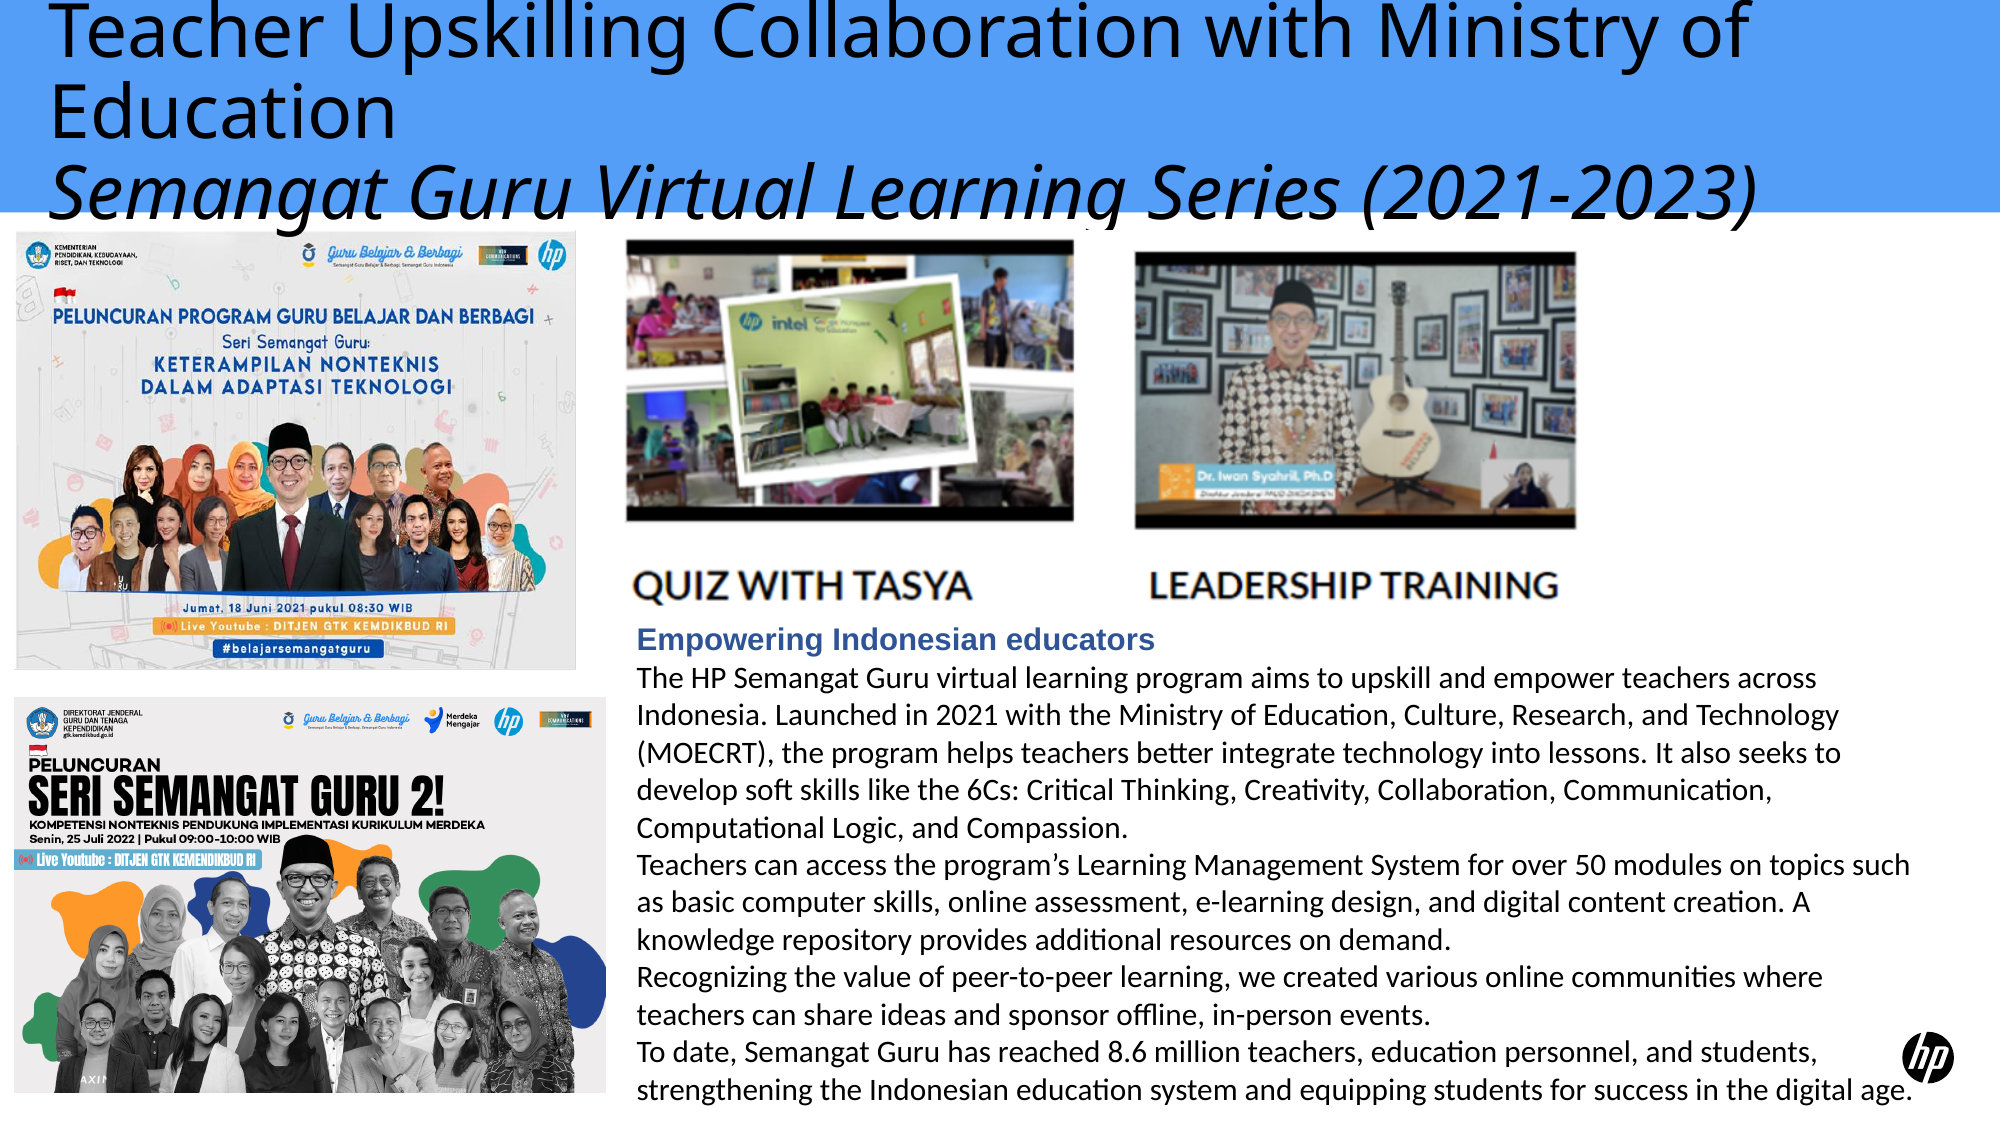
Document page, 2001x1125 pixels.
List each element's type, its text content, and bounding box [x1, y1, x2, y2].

picture [621, 230, 1590, 611]
picture [14, 230, 576, 670]
picture [14, 697, 606, 1094]
text_box Empowering Indonesian educators The HP Semangat Guru virtual learning program aims to upskill and empower teachers across Indonesia. Launched in 2021 with the Ministry of Education, Culture, Research, and Technology (MOECRT), the program helps teachers better integrate technology into lessons. It also seeks to develop soft skills like the 6Cs: Critical Thinking, Creativity, Collaboration, Communication, Computational Logic, and Compassion. Teachers can access the program’s Learning Management System for over 50 modules on topics such as basic computer skills, online assessment, e-learning design, and digital content creation. A knowledge repository provides additional resources on demand. Recognizing the value of peer-to-peer learning, we created various online communities where teachers can share ideas and sponsor offline, in-person events. To date, Semangat Guru has reached 8.6 million teachers, education personnel, and students, strengthening the Indonesian education system and equipping students for success in the digital age. [621, 610, 1954, 1125]
title Teacher Upskilling Collaboration with Ministry of Education Semangat Guru Virtual Learning Series (2021-2023) [49, 31, 1954, 198]
